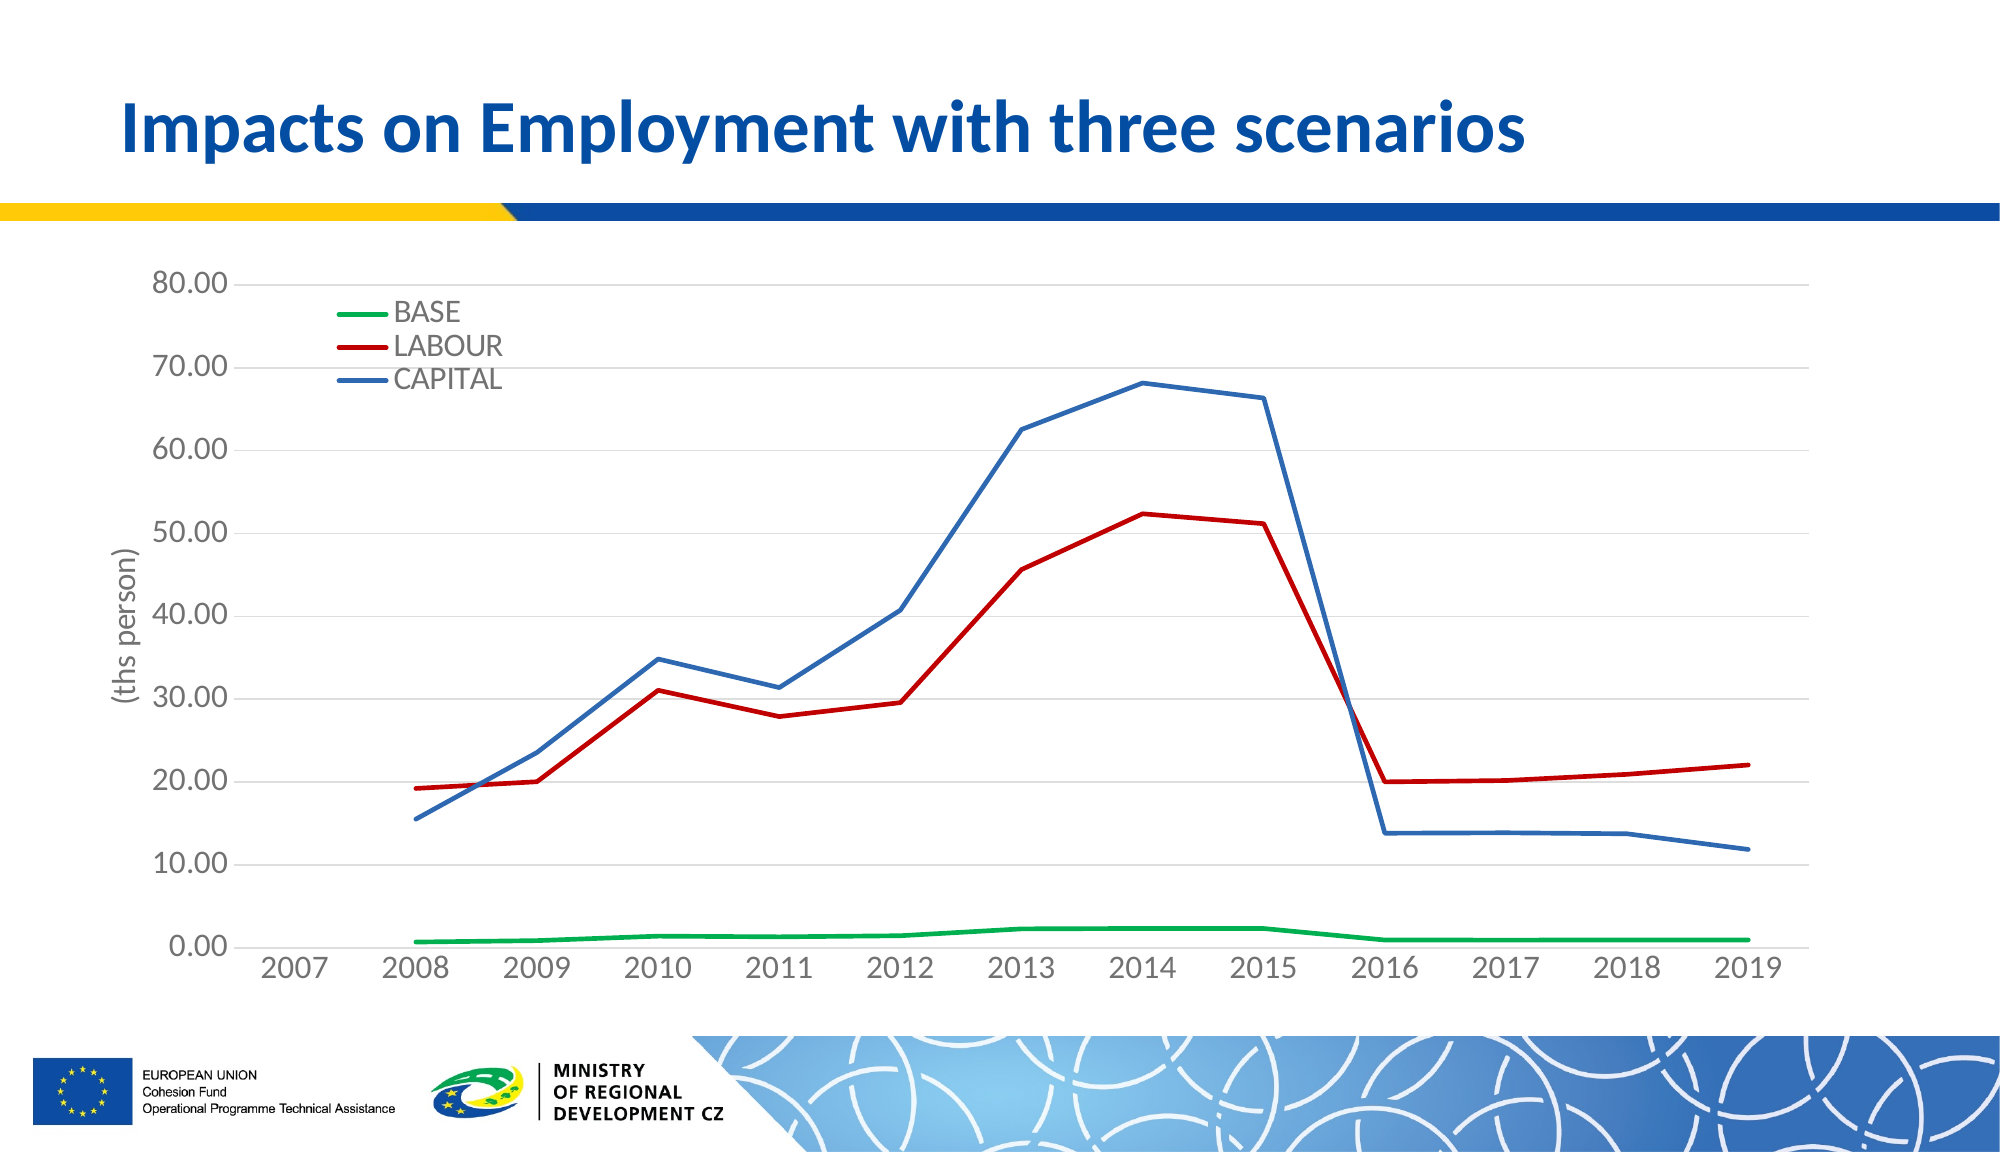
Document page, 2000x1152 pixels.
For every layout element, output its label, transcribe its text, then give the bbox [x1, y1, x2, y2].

picture [0, 203, 2000, 221]
picture [0, 1036, 2000, 1152]
title Impacts on Employment with three scenarios [99, 46, 1900, 198]
chart [99, 268, 1900, 1030]
